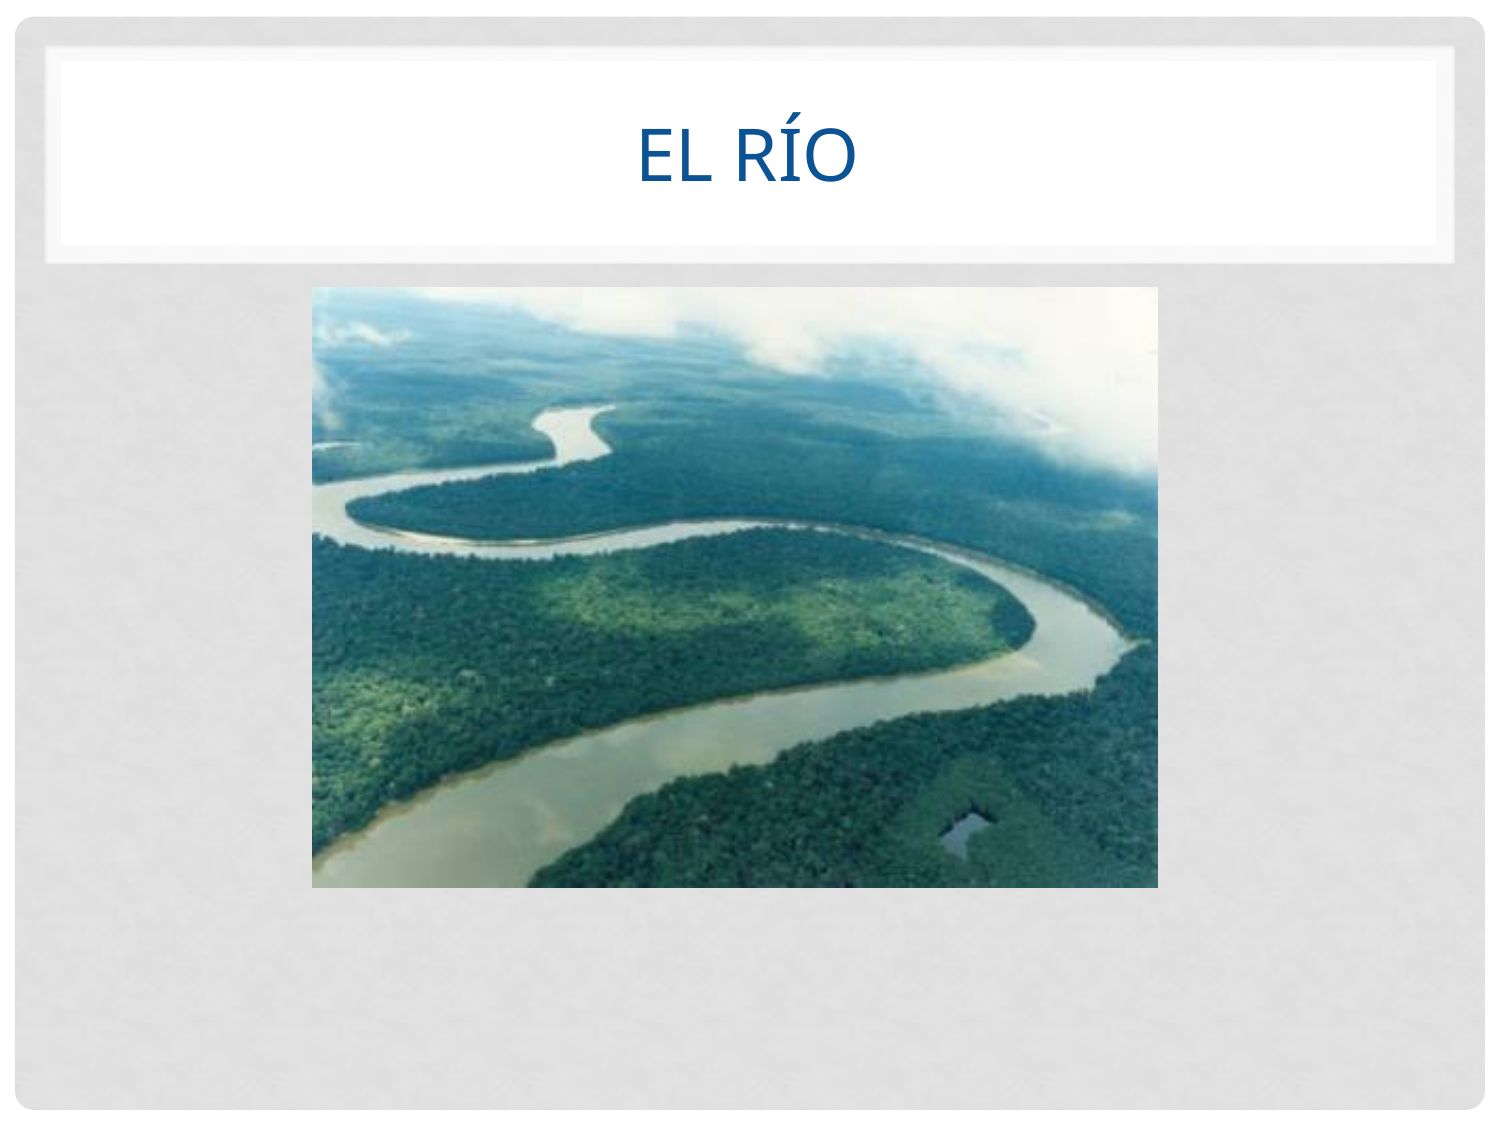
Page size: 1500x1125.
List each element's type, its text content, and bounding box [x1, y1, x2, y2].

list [312, 287, 1158, 888]
title el río [69, 66, 1425, 238]
